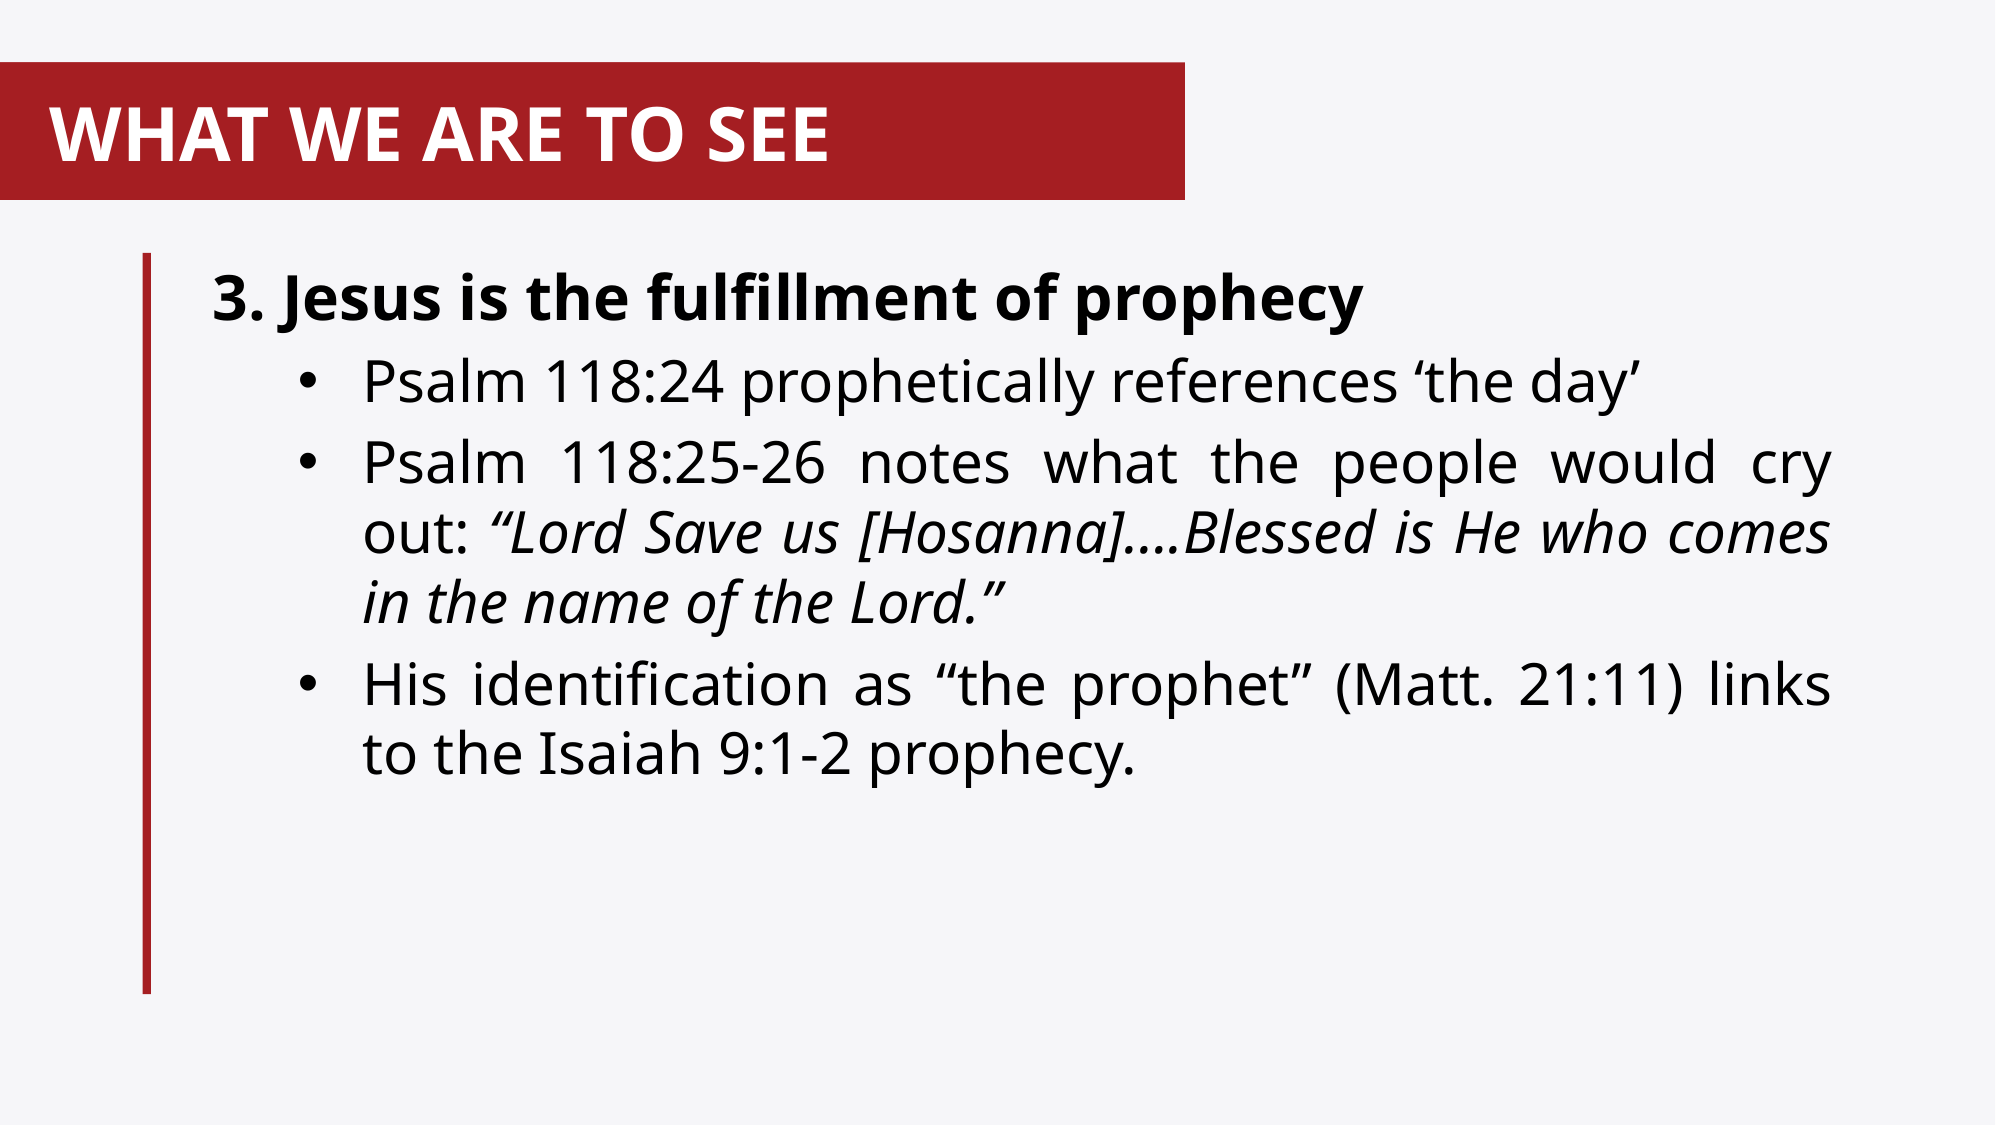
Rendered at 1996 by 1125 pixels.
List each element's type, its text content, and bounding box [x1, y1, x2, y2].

title WHAT WE ARE TO SEE [0, 62, 1185, 200]
subtitle 3. Jesus is the fulfillment of prophecy Psalm 118:24 prophetically references ‘the day’ Psalm 118:25-26 notes what the people would cry out: “Lord Save us [Hosanna]….Blessed is He who comes in the name of the Lord.” His identification as “the prophet” (Matt. 21:11) links to the Isaiah 9:1-2 prophecy. [197, 249, 1848, 1038]
